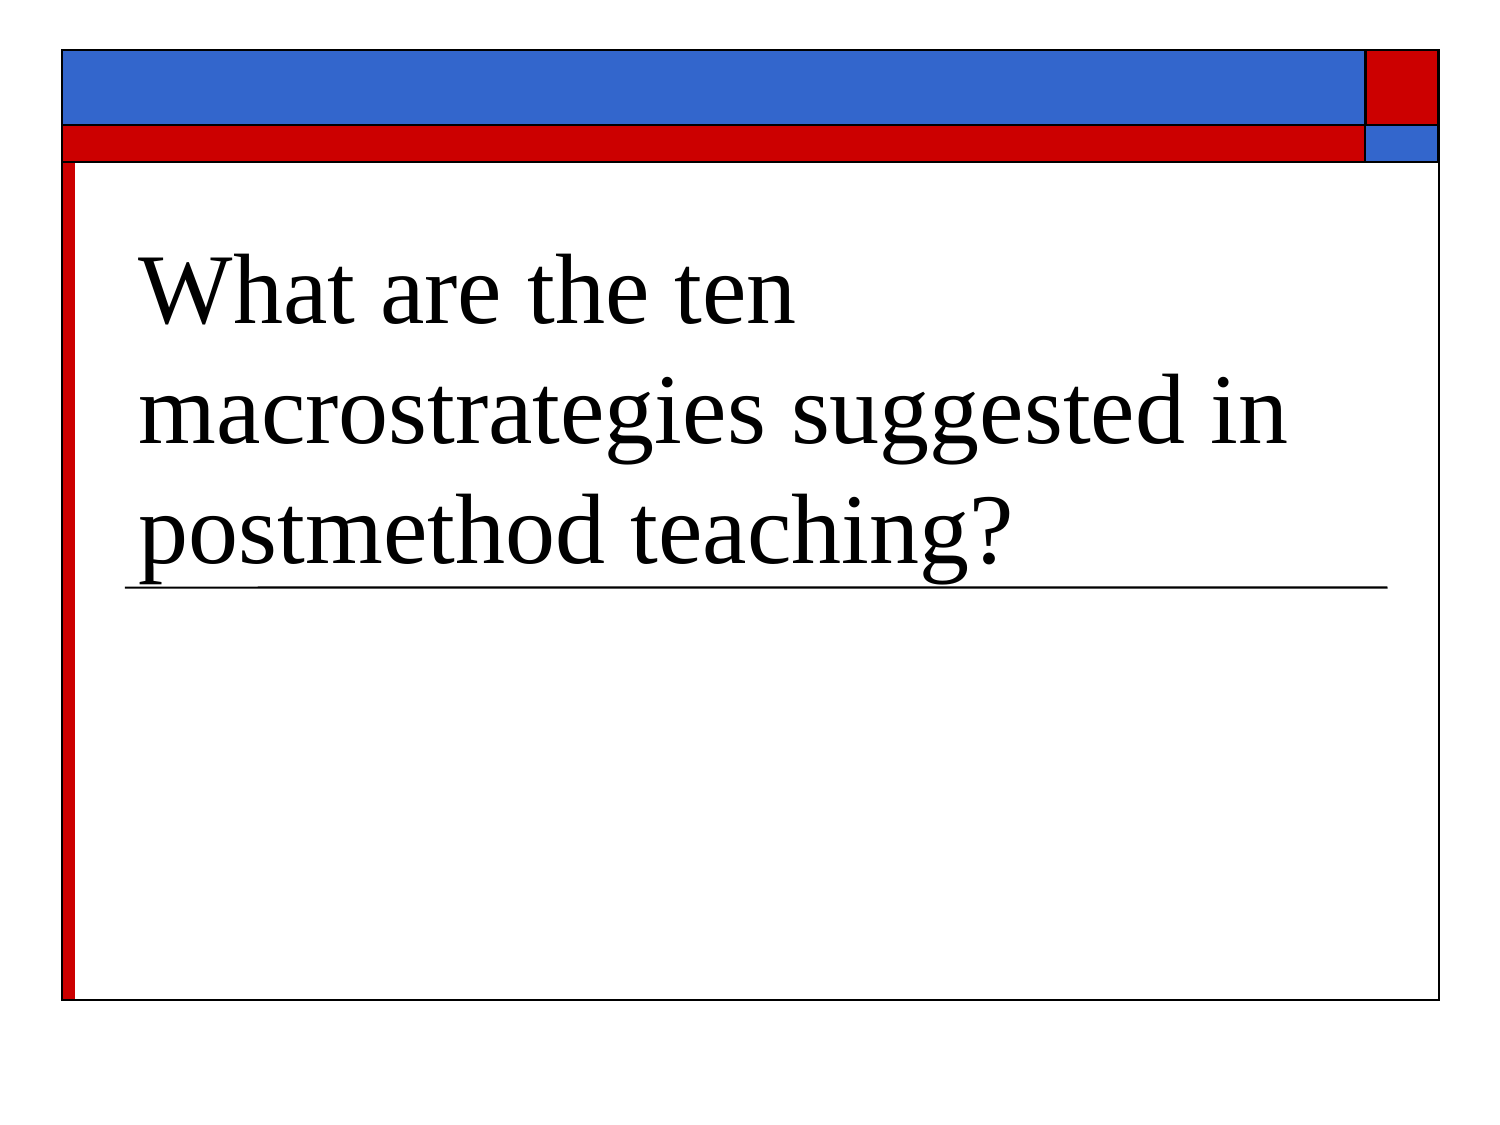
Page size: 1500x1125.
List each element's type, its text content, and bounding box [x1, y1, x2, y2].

title What are the ten macrostrategies suggested in postmethod teaching? [123, 302, 1388, 591]
